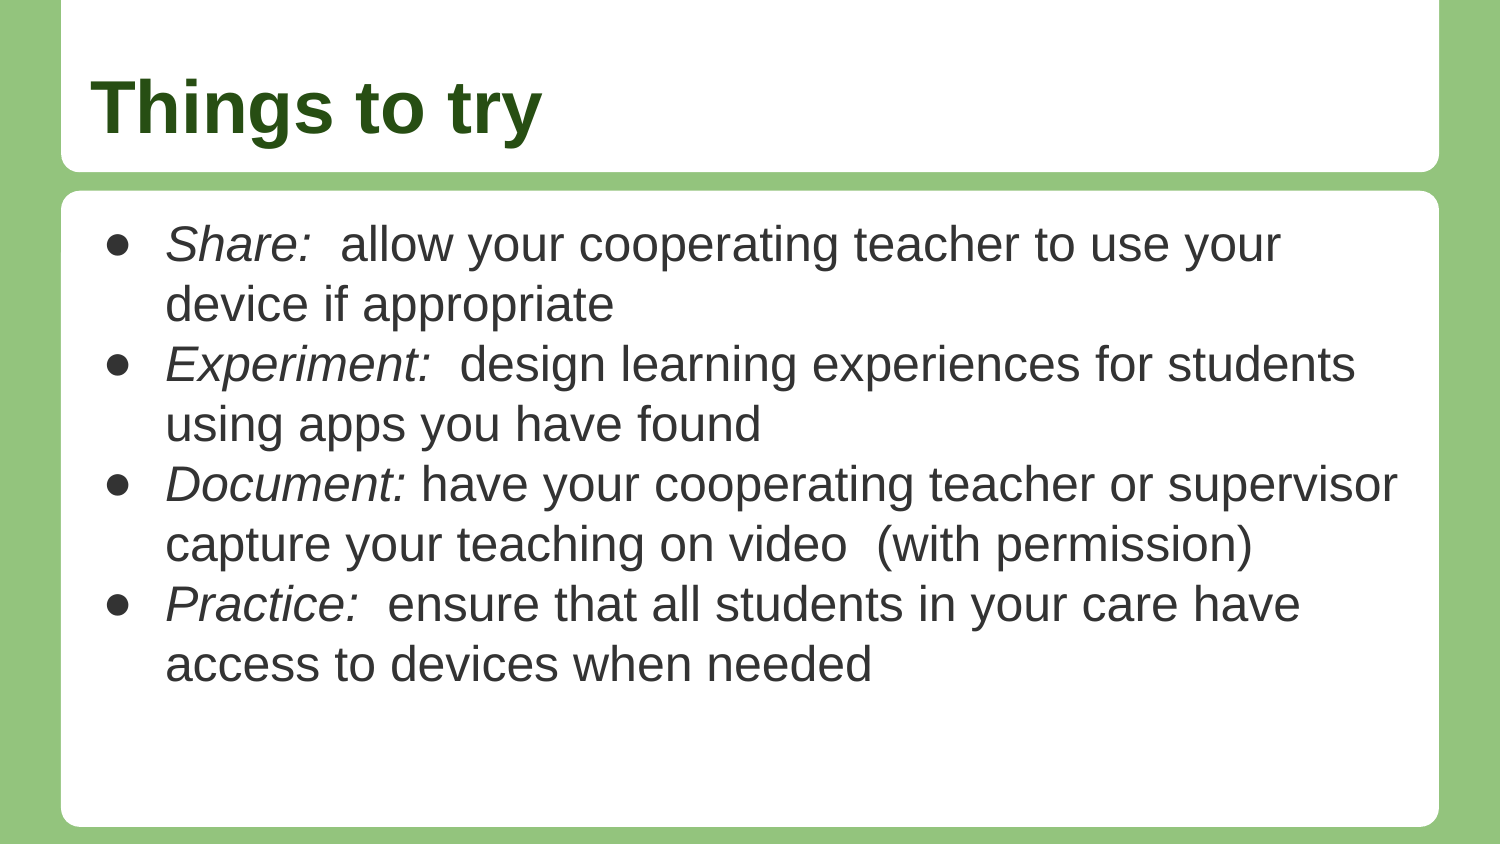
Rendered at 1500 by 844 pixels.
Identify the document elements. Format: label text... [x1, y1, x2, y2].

list Share: allow your cooperating teacher to use your device if appropriate Experiment: design learning experiences for students using apps you have found Document: have your cooperating teacher or supervisor capture your teaching on video (with permission) Practice: ensure that all students in your care have access to devices when needed [75, 196, 1425, 808]
title Things to try [75, 22, 1425, 164]
